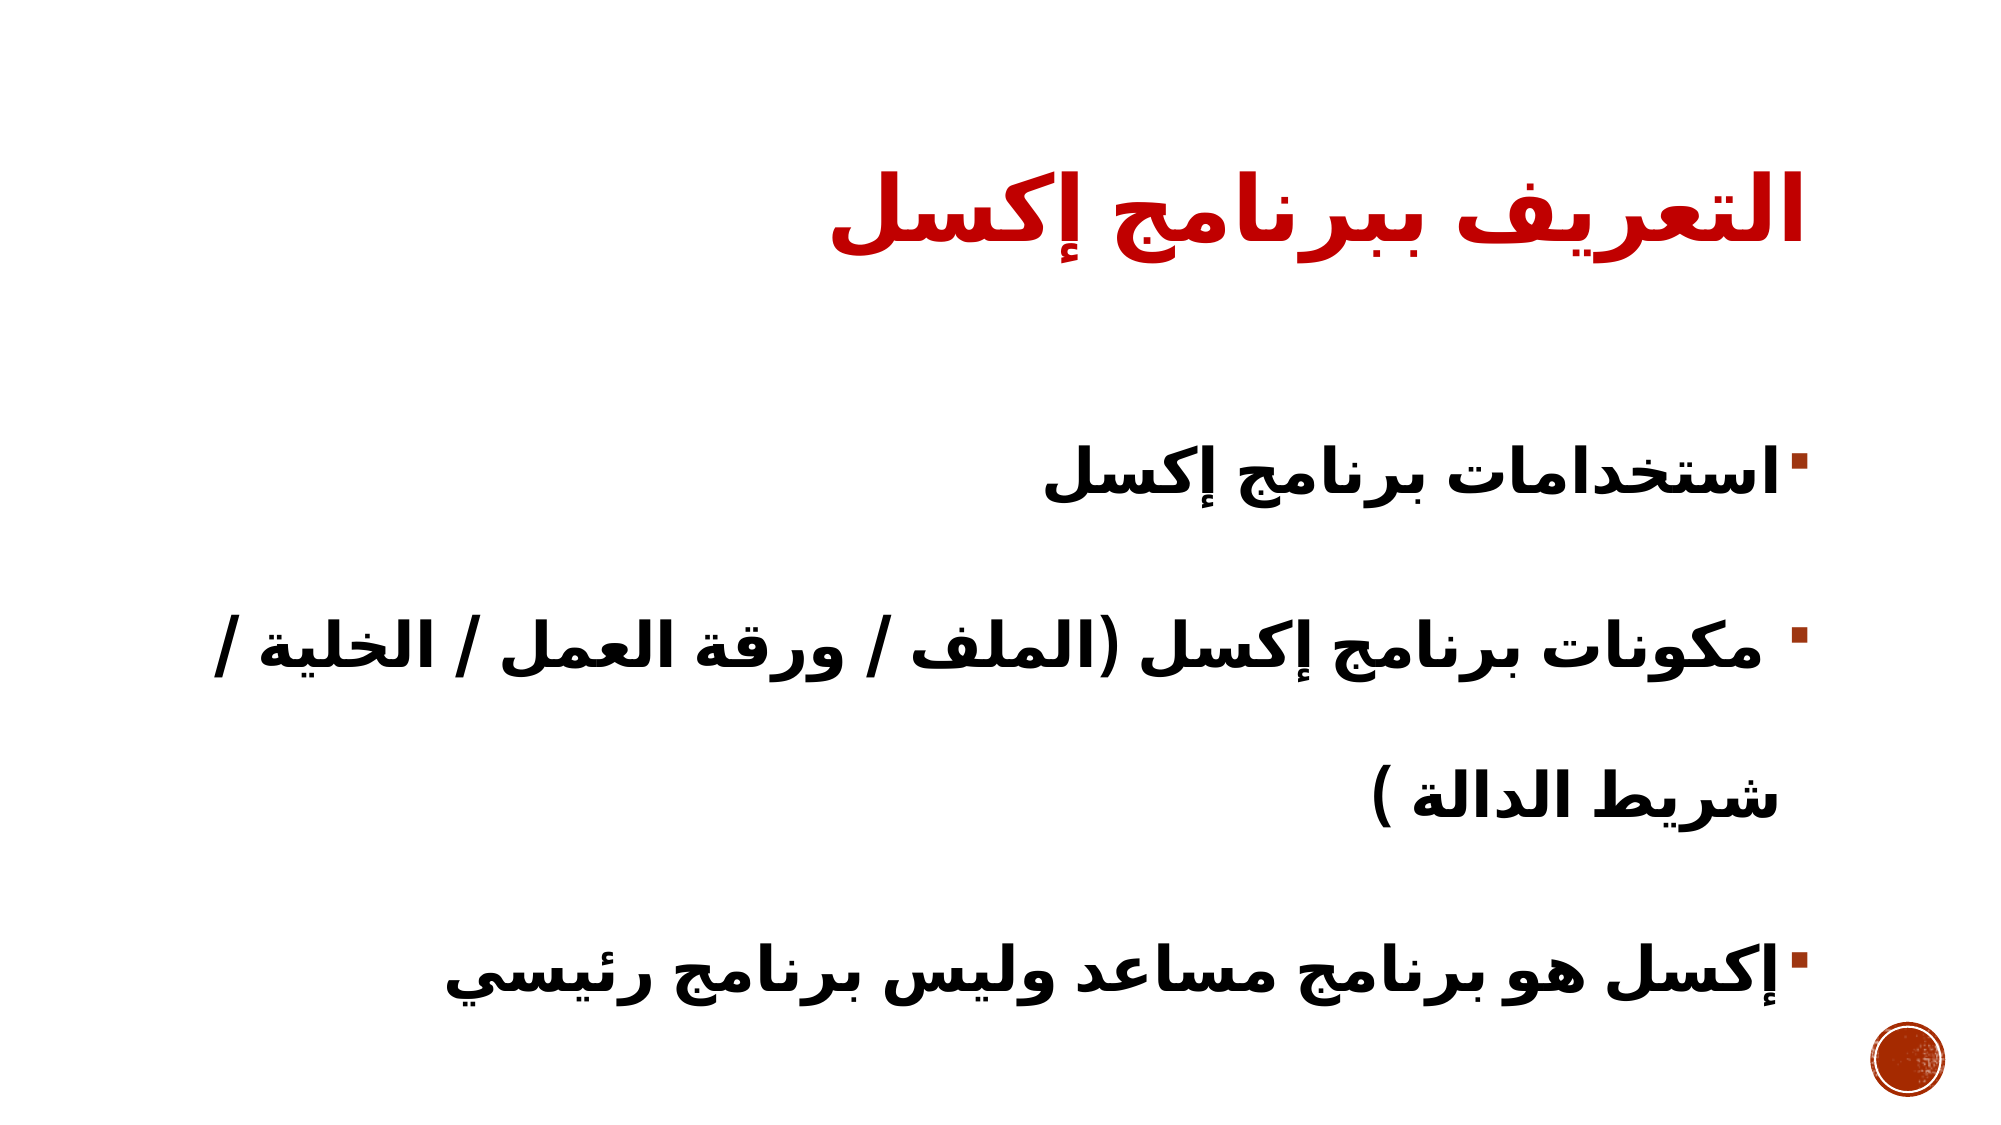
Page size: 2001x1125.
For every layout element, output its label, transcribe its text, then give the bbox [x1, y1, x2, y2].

title التعريف ببرنامج إكسل [175, 79, 1826, 344]
list استخدامات برنامج إكسل مكونات برنامج إكسل (الملف / ورقة العمل / الخلية / شريط الدالة ) إكسل هو برنامج مساعد وليس برنامج رئيسي [175, 348, 1826, 1013]
